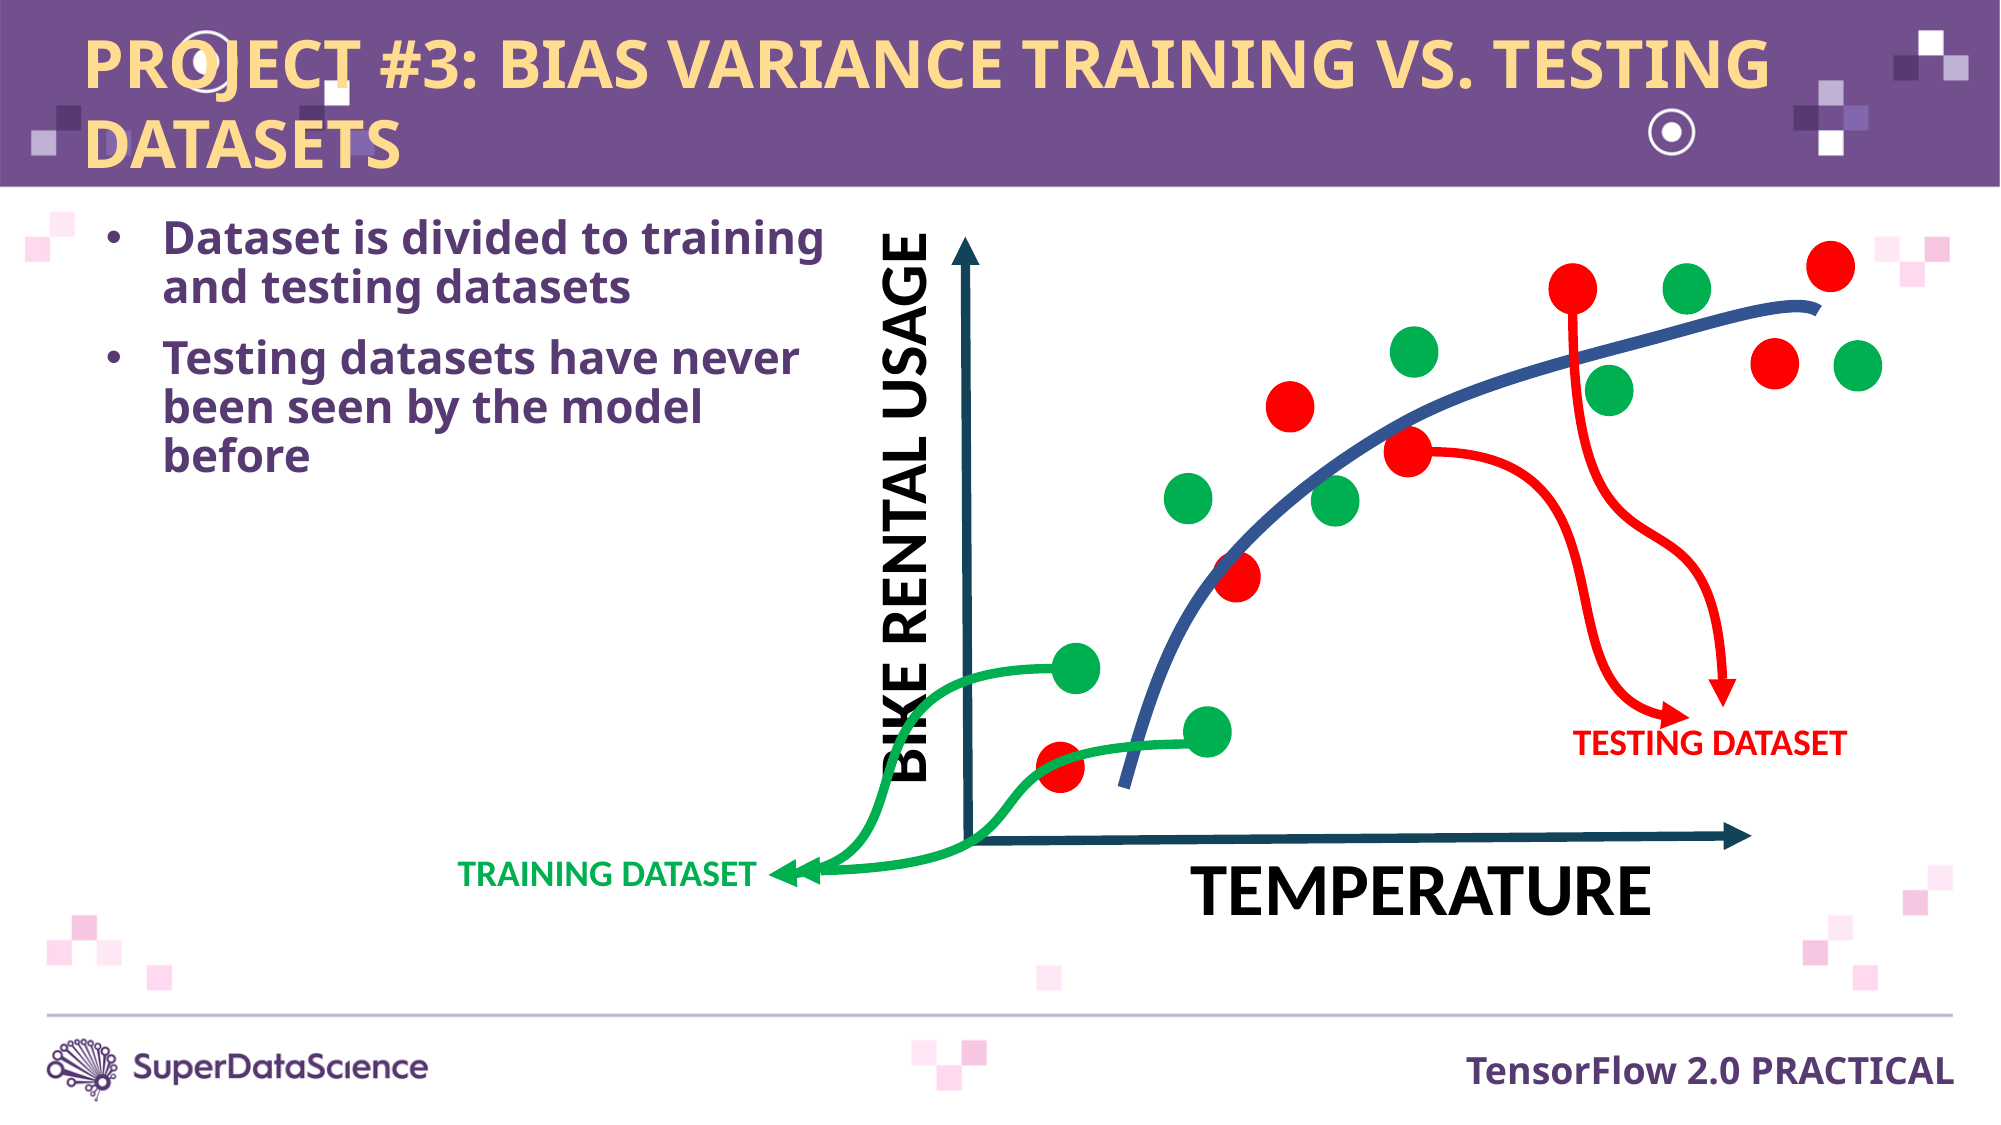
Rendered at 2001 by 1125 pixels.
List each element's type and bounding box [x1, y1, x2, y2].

text_box [791, 743, 1196, 872]
text_box [1431, 451, 1690, 718]
text_box [1196, 835, 1752, 842]
text_box [965, 236, 969, 668]
picture [0, 0, 2000, 1125]
text_box [1450, 435, 1845, 586]
text_box [768, 668, 1053, 875]
